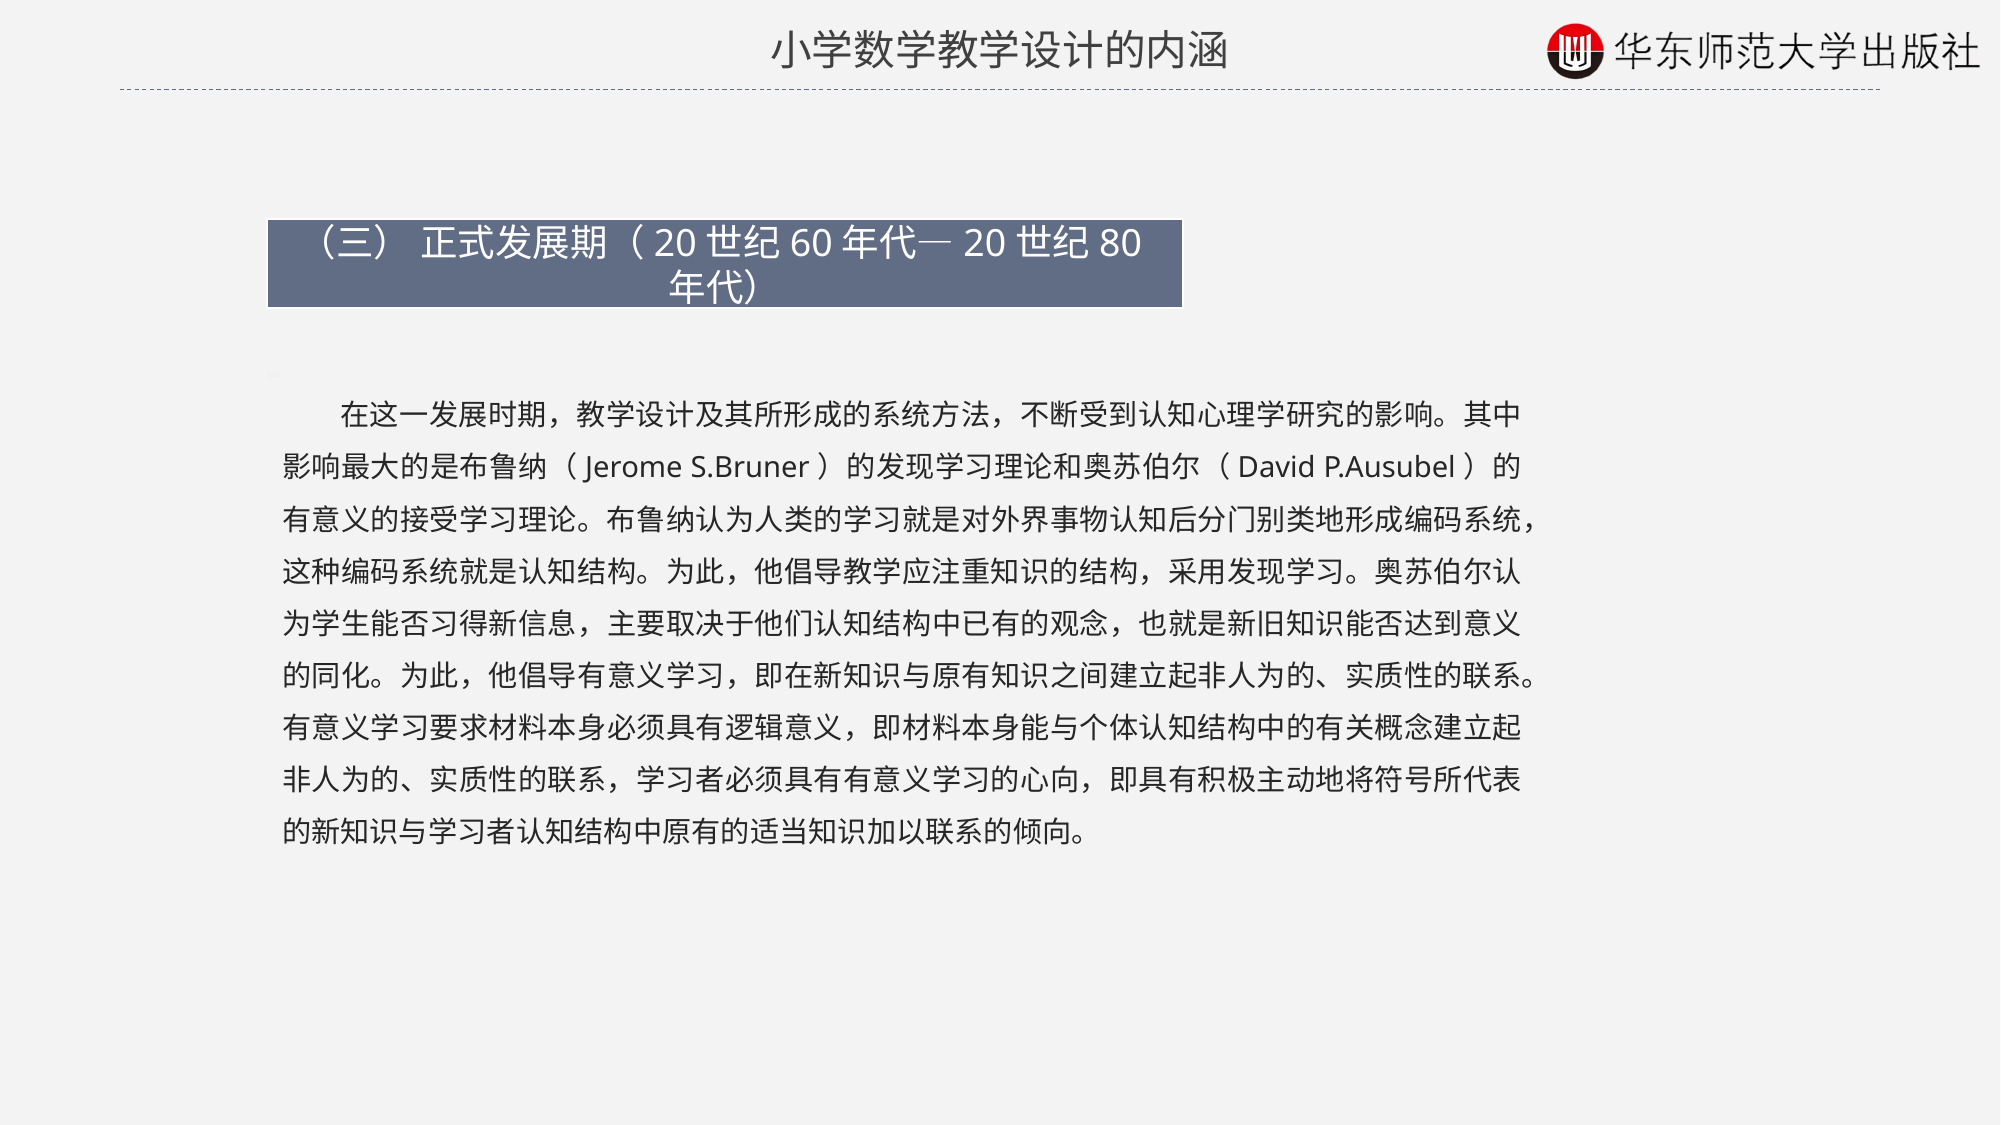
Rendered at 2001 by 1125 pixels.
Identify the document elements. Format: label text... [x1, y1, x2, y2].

text_box 小学数学教学设计的内涵 [680, 23, 1320, 74]
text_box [1536, 13, 1989, 83]
text_box 在这一发展时期，教学设计及其所形成的系统方法，不断受到认知心理学研究的影响。其中影响最大的是布鲁纳（Jerome S.Bruner）的发现学习理论和奥苏伯尔（David P.Ausubel）的有意义的接受学习理论。布鲁纳认为人类的学习就是对外界事物认知后分门别类地形成编码系统，这种编码系统就是认知结构。为此，他倡导教学应注重知识的结构，采用发现学习。奥苏伯尔认为学生能否习得新信息，主要取决于他们认知结构中已有的观念，也就是新旧知识能否达到意义的同化。为此，他倡导有意义学习，即在新知识与原有知识之间建立起非人为的、实质性的联系。有意义学习要求材料本身必须具有逻辑意义，即材料本身能与个体认知结构中的有关概念建立起非人为的、实质性的联系，学习者必须具有有意义学习的心向，即具有积极主动地将符号所代表的新知识与学习者认知结构中原有的适当知识加以联系的倾向。 [267, 372, 1537, 856]
text_box （三） 正式发展期（20世纪60年代—20世纪80年代） [266, 218, 1184, 309]
